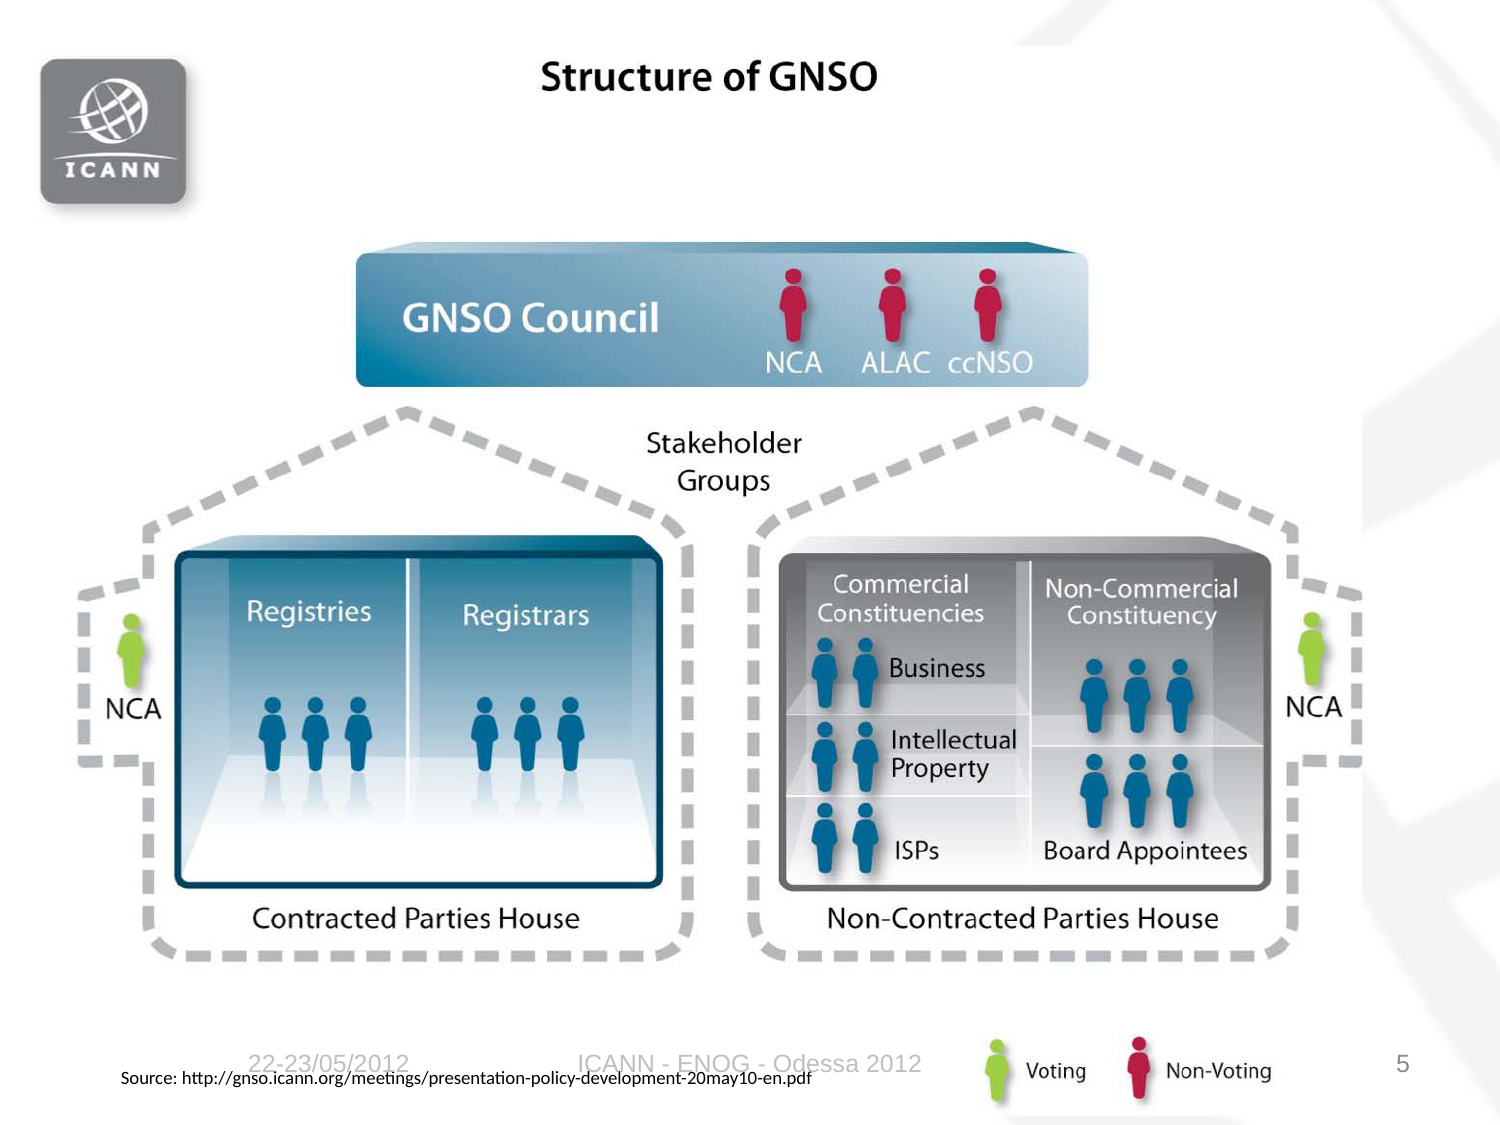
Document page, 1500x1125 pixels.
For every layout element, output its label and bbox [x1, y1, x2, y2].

list [0, 0, 1500, 1125]
